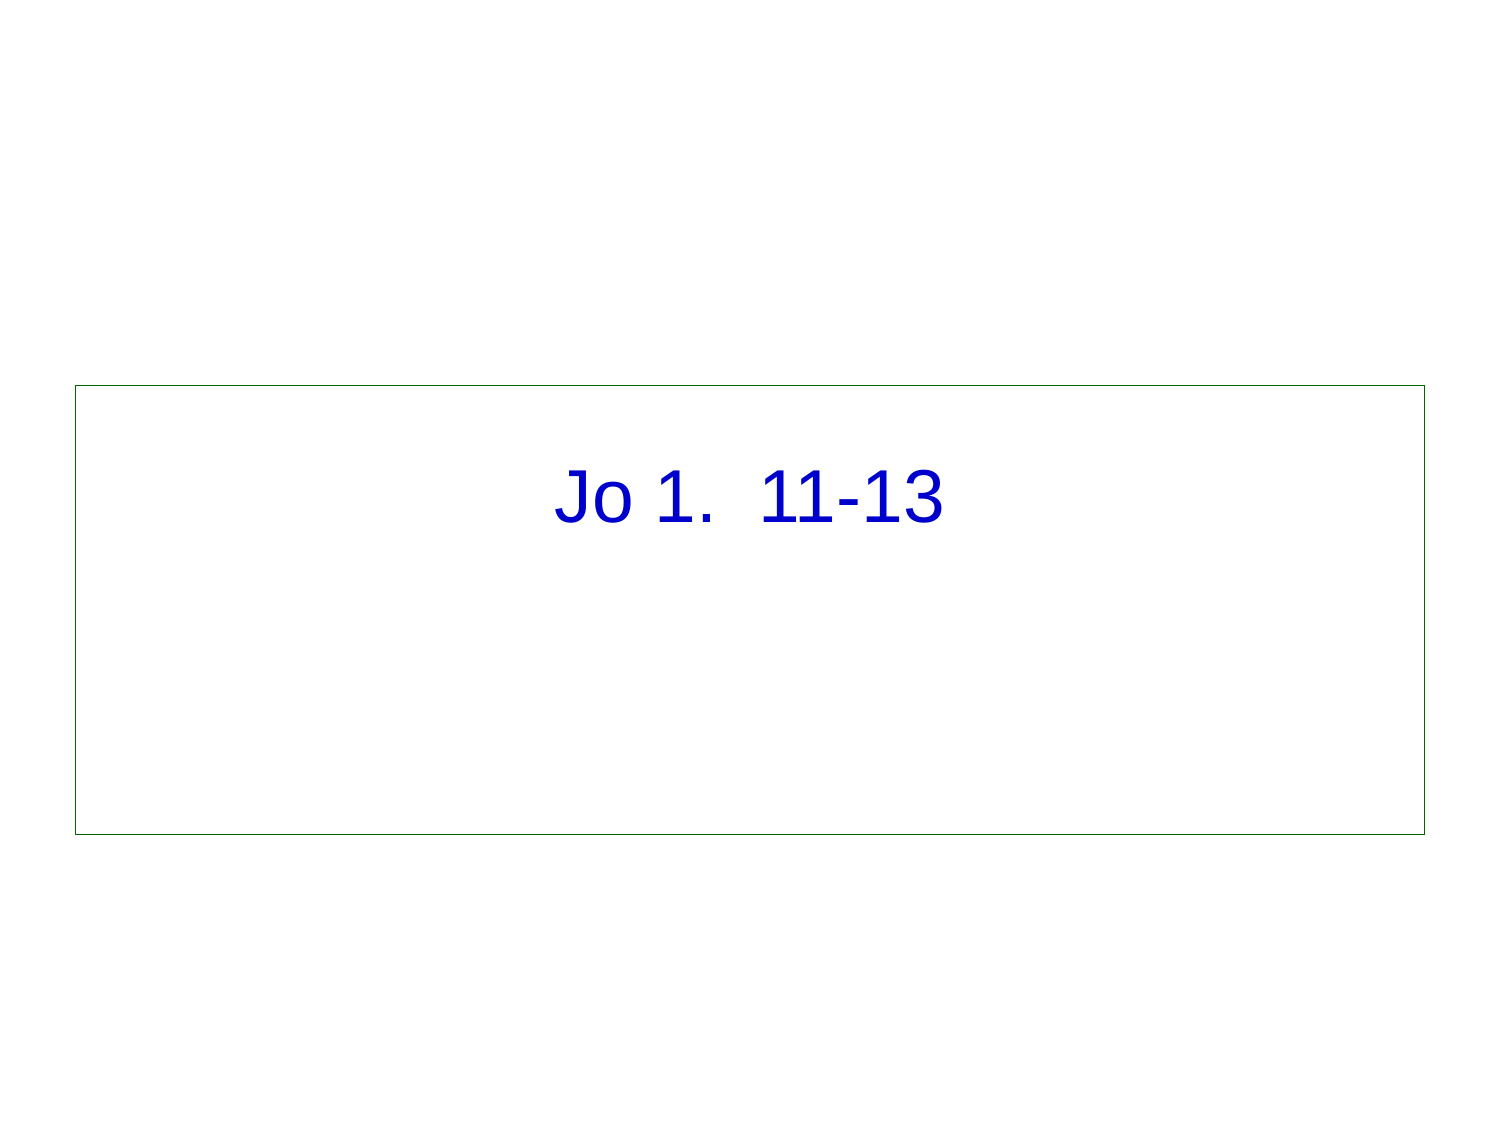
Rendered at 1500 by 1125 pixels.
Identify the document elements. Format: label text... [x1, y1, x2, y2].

list Jo 1. 11-13 [75, 385, 1425, 835]
